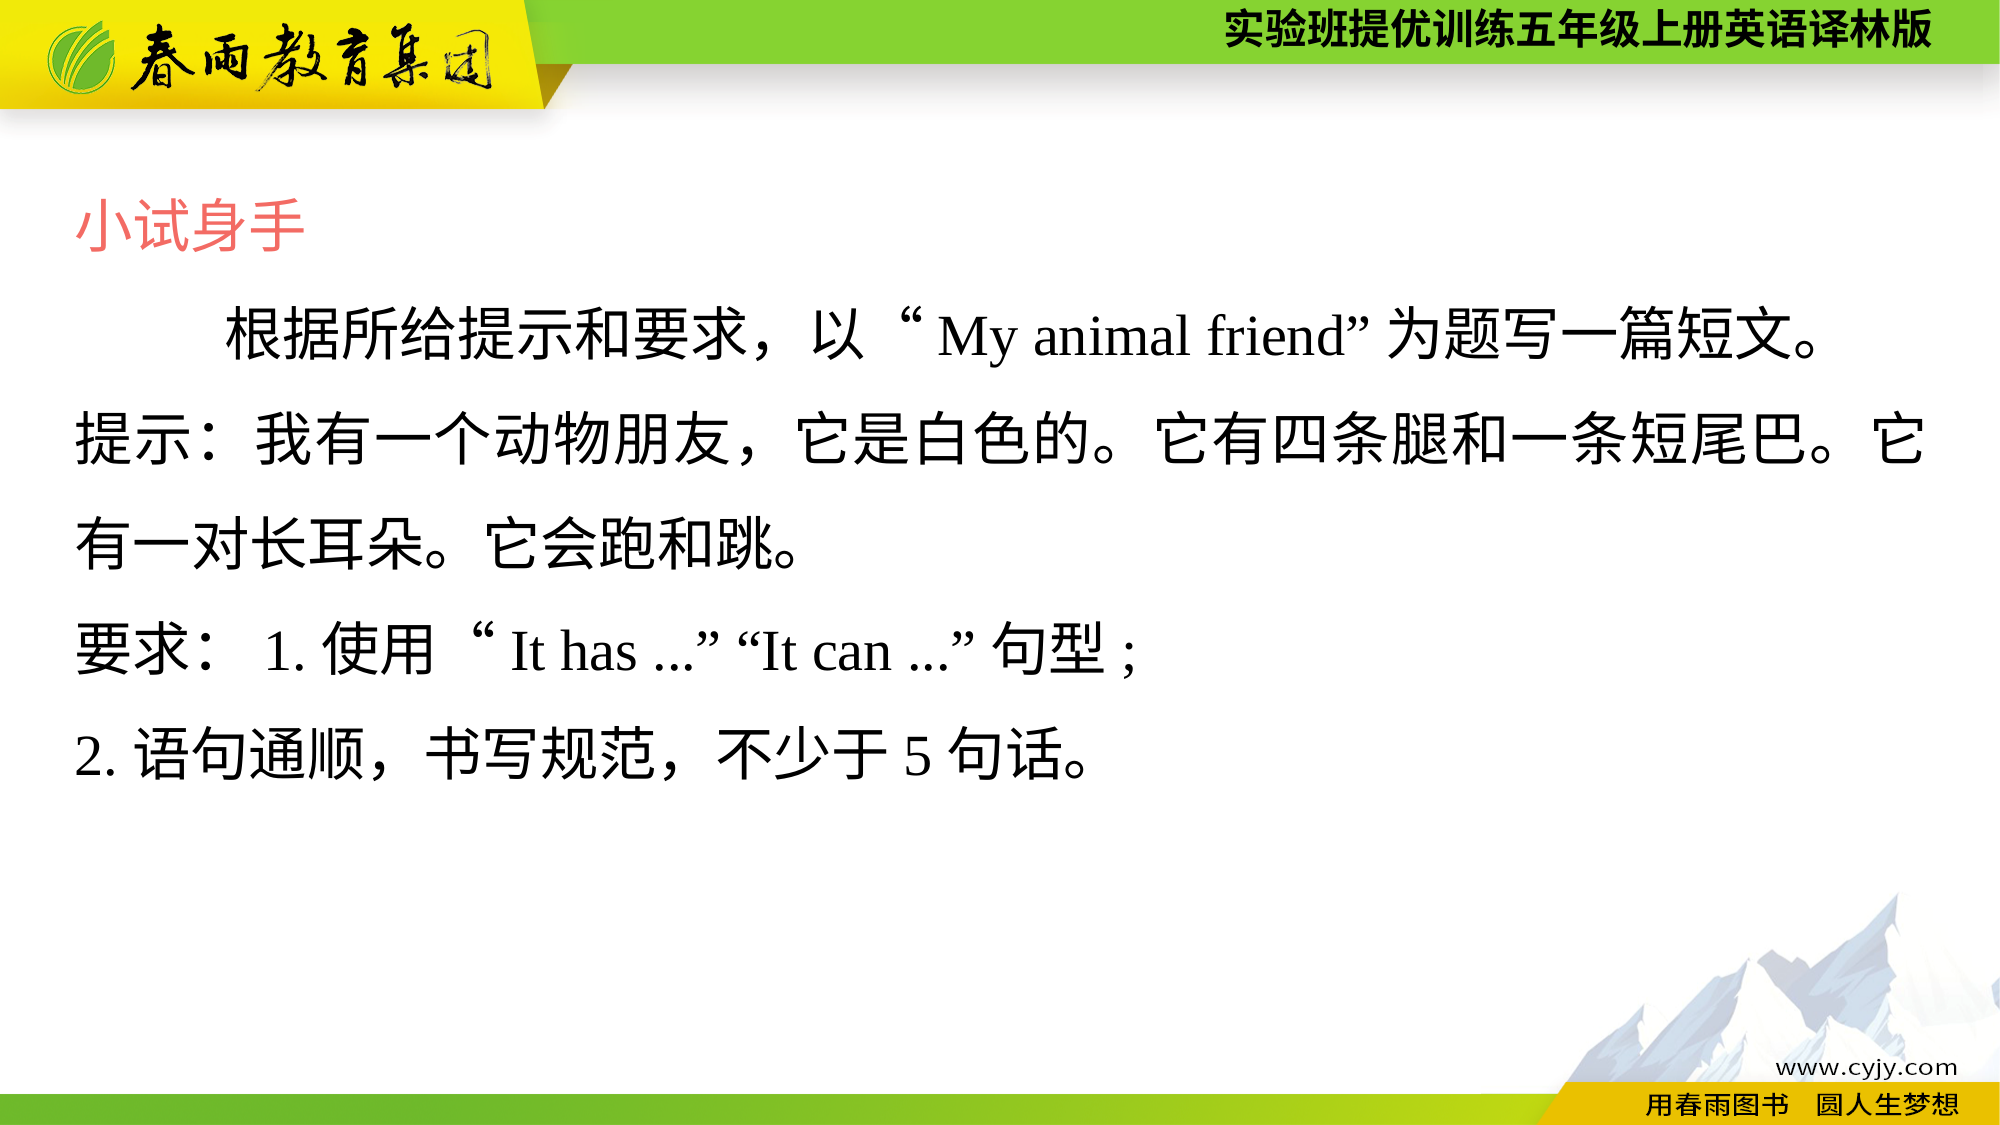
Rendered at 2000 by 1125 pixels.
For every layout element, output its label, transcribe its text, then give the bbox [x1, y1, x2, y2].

text_box 根据所给提示和要求，以“My animal friend”为题写一篇短文。 提示：我有一个动物朋友，它是白色的。它有四条腿和一条短尾巴。它有一对长耳朵。它会跑和跳。 要求：1.使用“It has ...” “It can ...”句型; 2.语句通顺，书写规范，不少于5句话。 [59, 255, 1944, 795]
picture [0, 0, 2000, 1125]
list 小试身手 [59, 147, 1944, 255]
